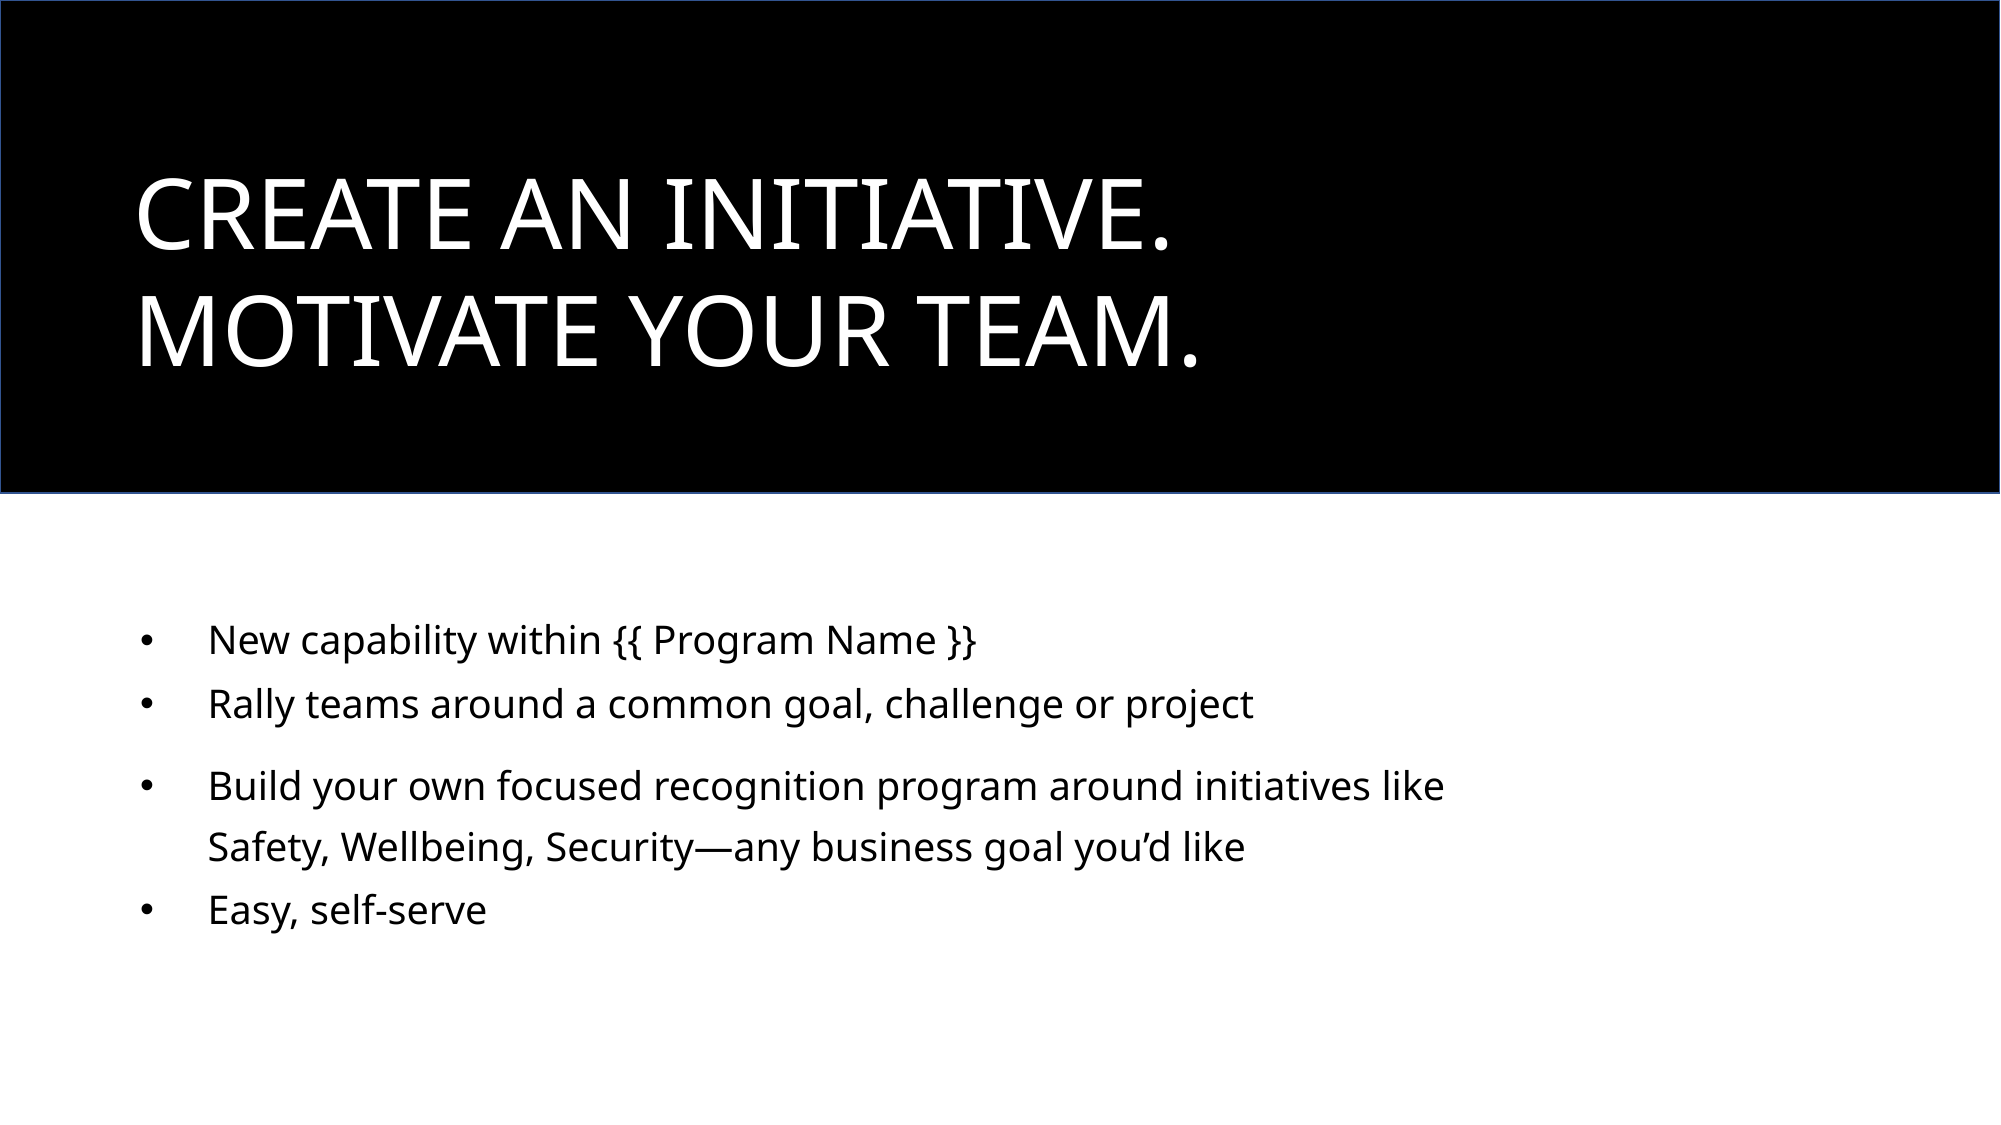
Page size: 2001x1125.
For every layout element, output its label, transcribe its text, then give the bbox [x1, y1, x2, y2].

list New capability within {{ Program Name }} Rally teams around a common goal, challenge or project Build your own focused recognition program around initiatives like Safety, Wellbeing, Security—any business goal you’d like Easy, self-serve [125, 613, 1867, 1027]
text_box [0, 0, 2000, 494]
title CREATE AN INITIATIVE. MOTIVATE YOUR TEAM. [118, 103, 1844, 435]
